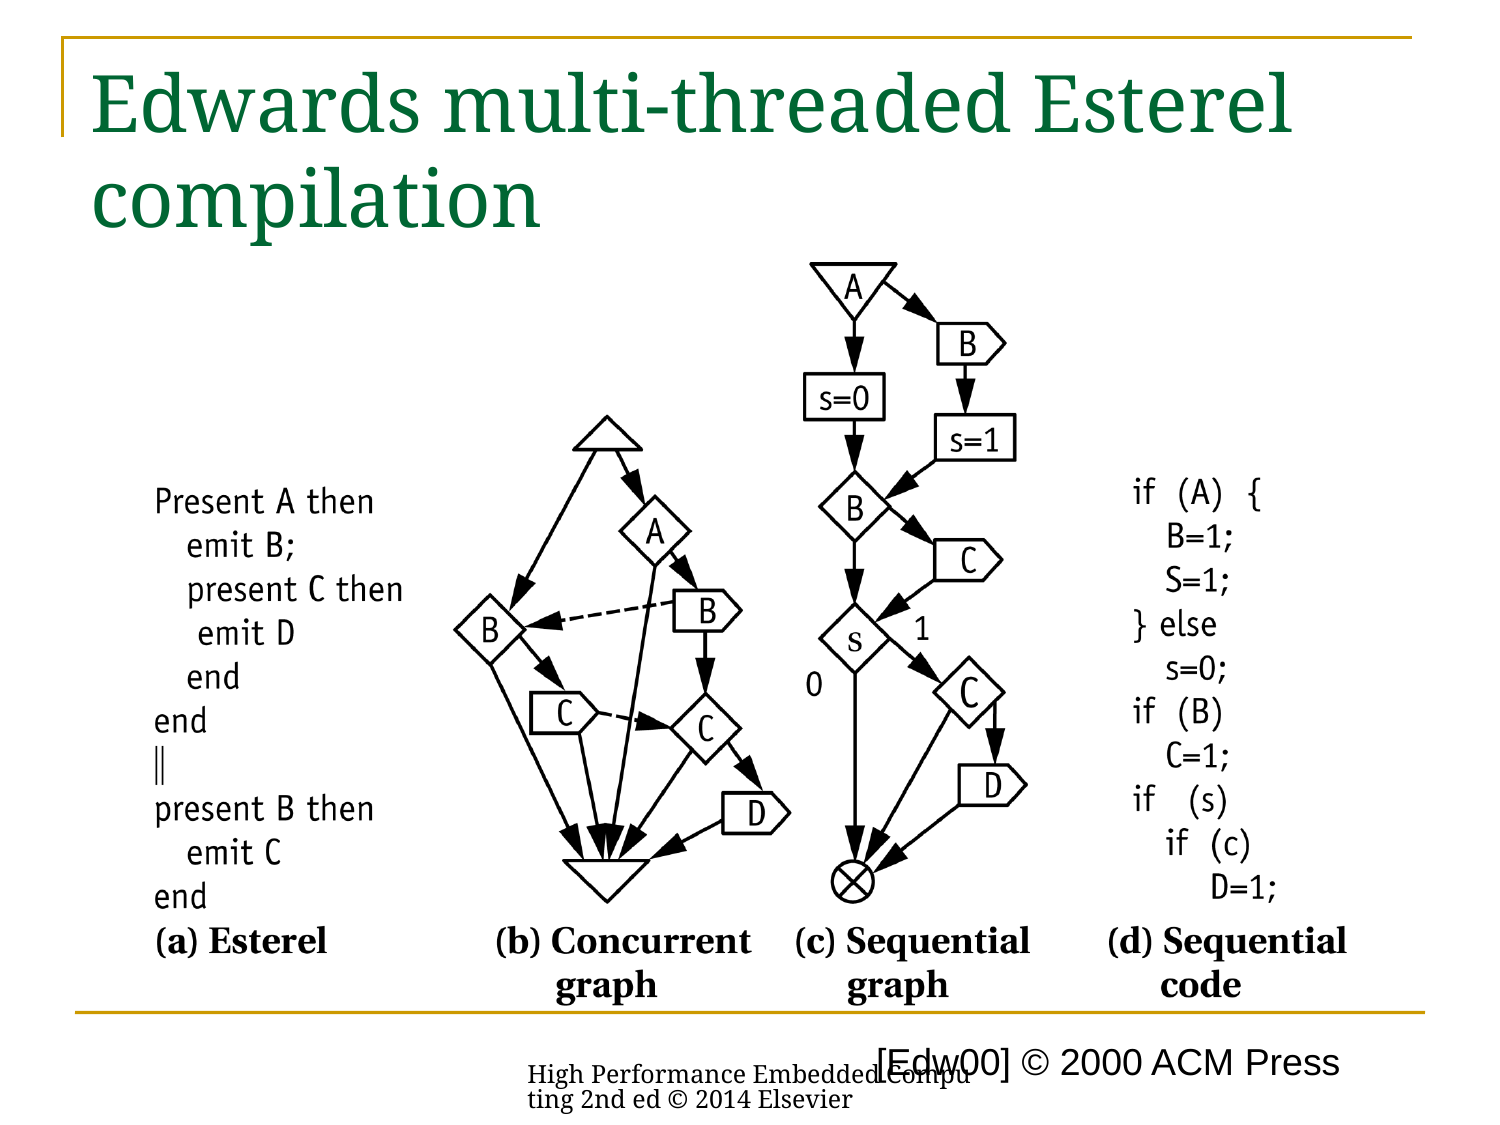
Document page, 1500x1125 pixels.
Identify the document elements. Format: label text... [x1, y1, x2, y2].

footer High Performance Embedded Computing 2nd ed © 2014 Elsevier [512, 1025, 988, 1100]
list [152, 262, 1347, 1006]
text_box [Edw00] © 2000 ACM Press [861, 1030, 1356, 1091]
title Edwards multi-threaded Esterel compilation [75, 45, 1425, 233]
